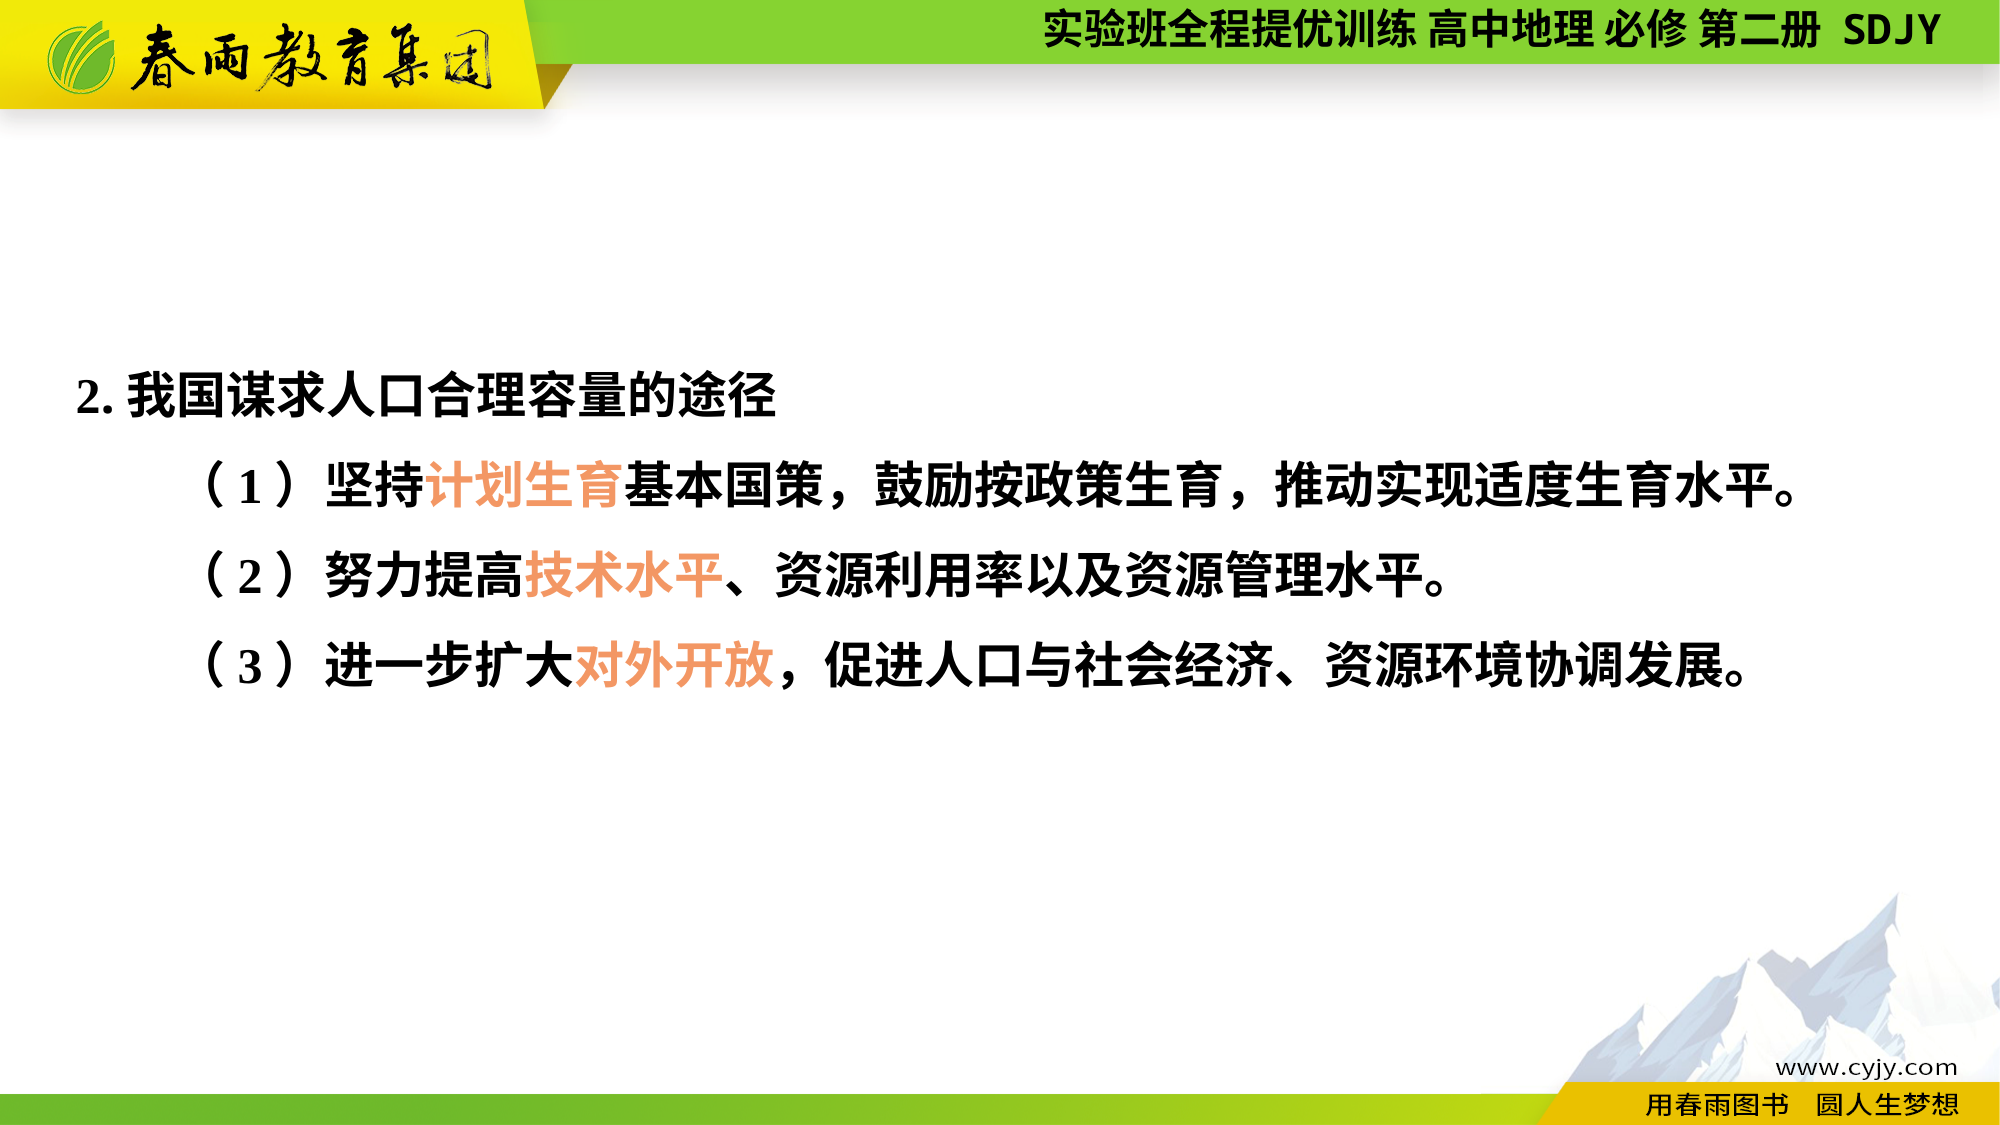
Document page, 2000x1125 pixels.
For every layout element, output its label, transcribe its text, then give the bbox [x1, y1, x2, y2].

picture [0, 0, 2000, 1125]
list 2.我国谋求人口合理容量的途径 （1）坚持计划生育基本国策，鼓励按政策生育，推动实现适度生育水平。 （2）努力提高技术水平、资源利用率以及资源管理水平。 （3）进一步扩大对外开放，促进人口与社会经济、资源环境协调发展。 [60, 326, 1945, 694]
